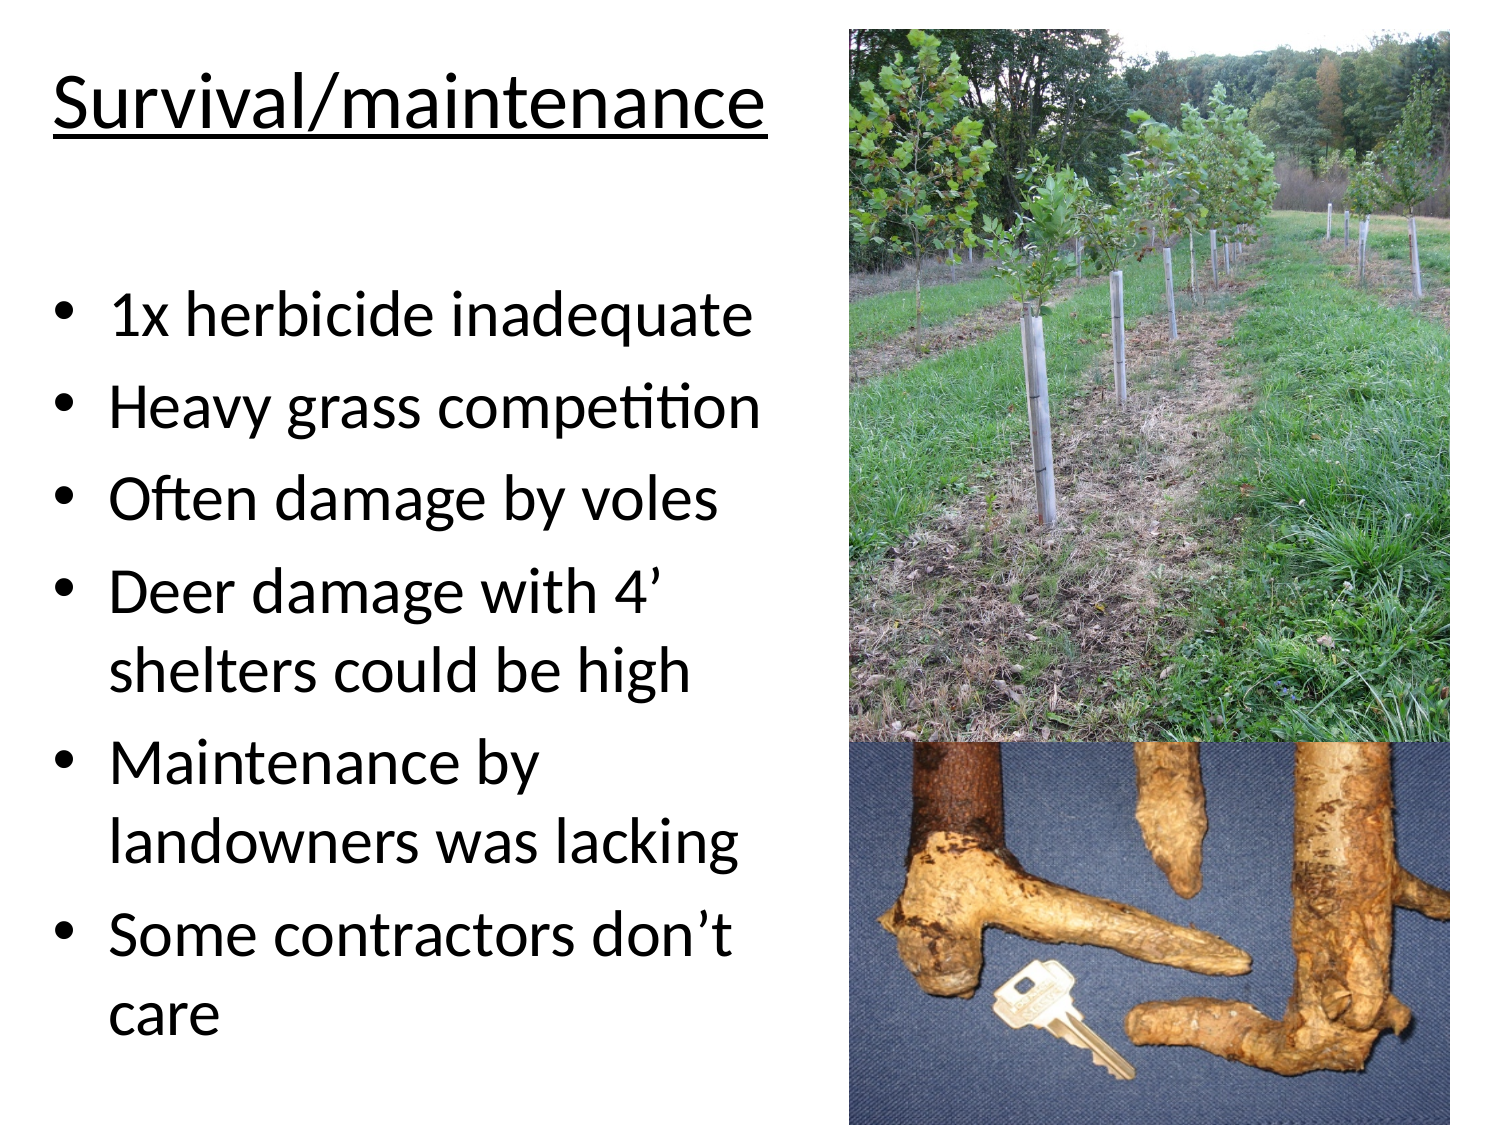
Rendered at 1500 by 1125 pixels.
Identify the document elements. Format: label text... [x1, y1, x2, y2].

list 1x herbicide inadequate Heavy grass competition Often damage by voles Deer damage with 4’ shelters could be high Maintenance by landowners was lacking Some contractors don’t care [37, 262, 800, 1063]
picture [849, 29, 1451, 1125]
title Survival/maintenance [37, 2, 875, 190]
